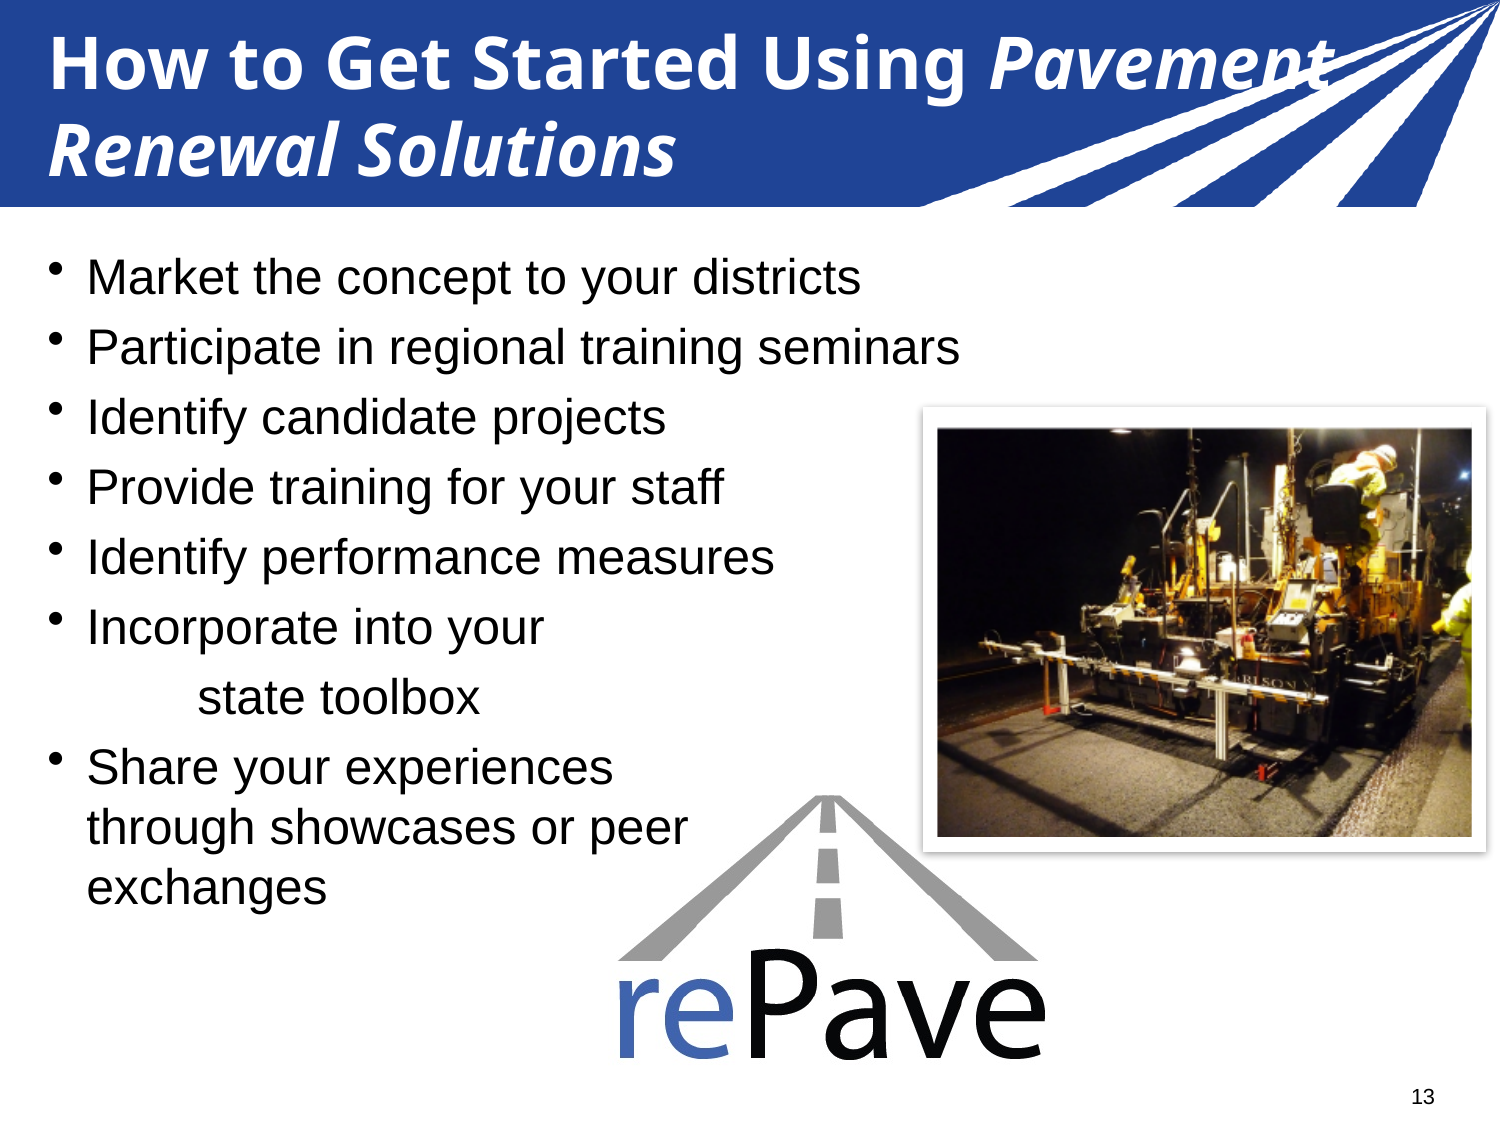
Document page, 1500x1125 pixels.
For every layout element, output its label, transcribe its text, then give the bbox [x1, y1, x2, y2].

picture [0, 0, 1500, 207]
list Market the concept to your districts Participate in regional training seminars Identify candidate projects Provide training for your staff Identify performance measures Incorporate into your state toolbox Share your experiences through showcases or peer exchanges [32, 236, 1472, 1022]
slide_number 13 [1099, 1074, 1451, 1125]
title How to Get Started Using Pavement Renewal Solutions [32, 44, 1384, 163]
picture [608, 421, 1472, 1097]
